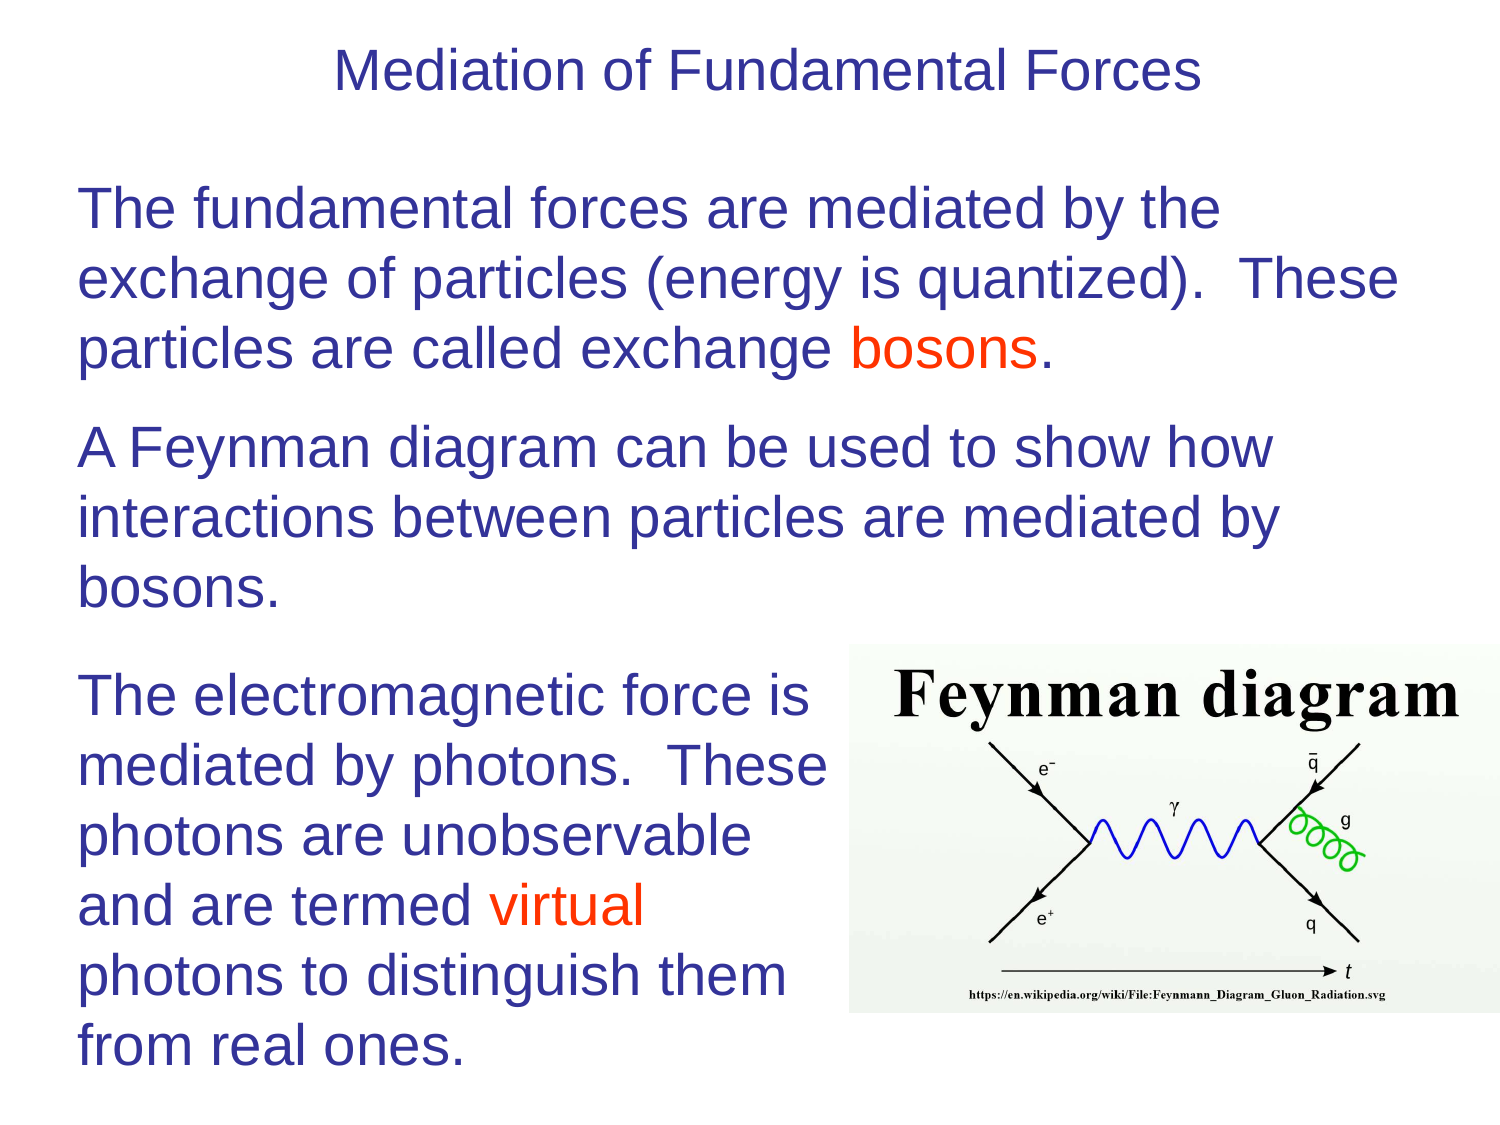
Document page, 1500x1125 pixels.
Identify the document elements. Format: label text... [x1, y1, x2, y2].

text_box Mediation of Fundamental Forces [37, 24, 1500, 110]
text_box The fundamental forces are mediated by the exchange of particles (energy is quantized). These particles are called exchange bosons. A Feynman diagram can be used to show how interactions between particles are mediated by bosons. [62, 162, 1453, 627]
picture [849, 644, 1500, 1013]
text_box The electromagnetic force is mediated by photons. These photons are unobservable and are termed virtual photons to distinguish them from real ones. [62, 649, 850, 1085]
